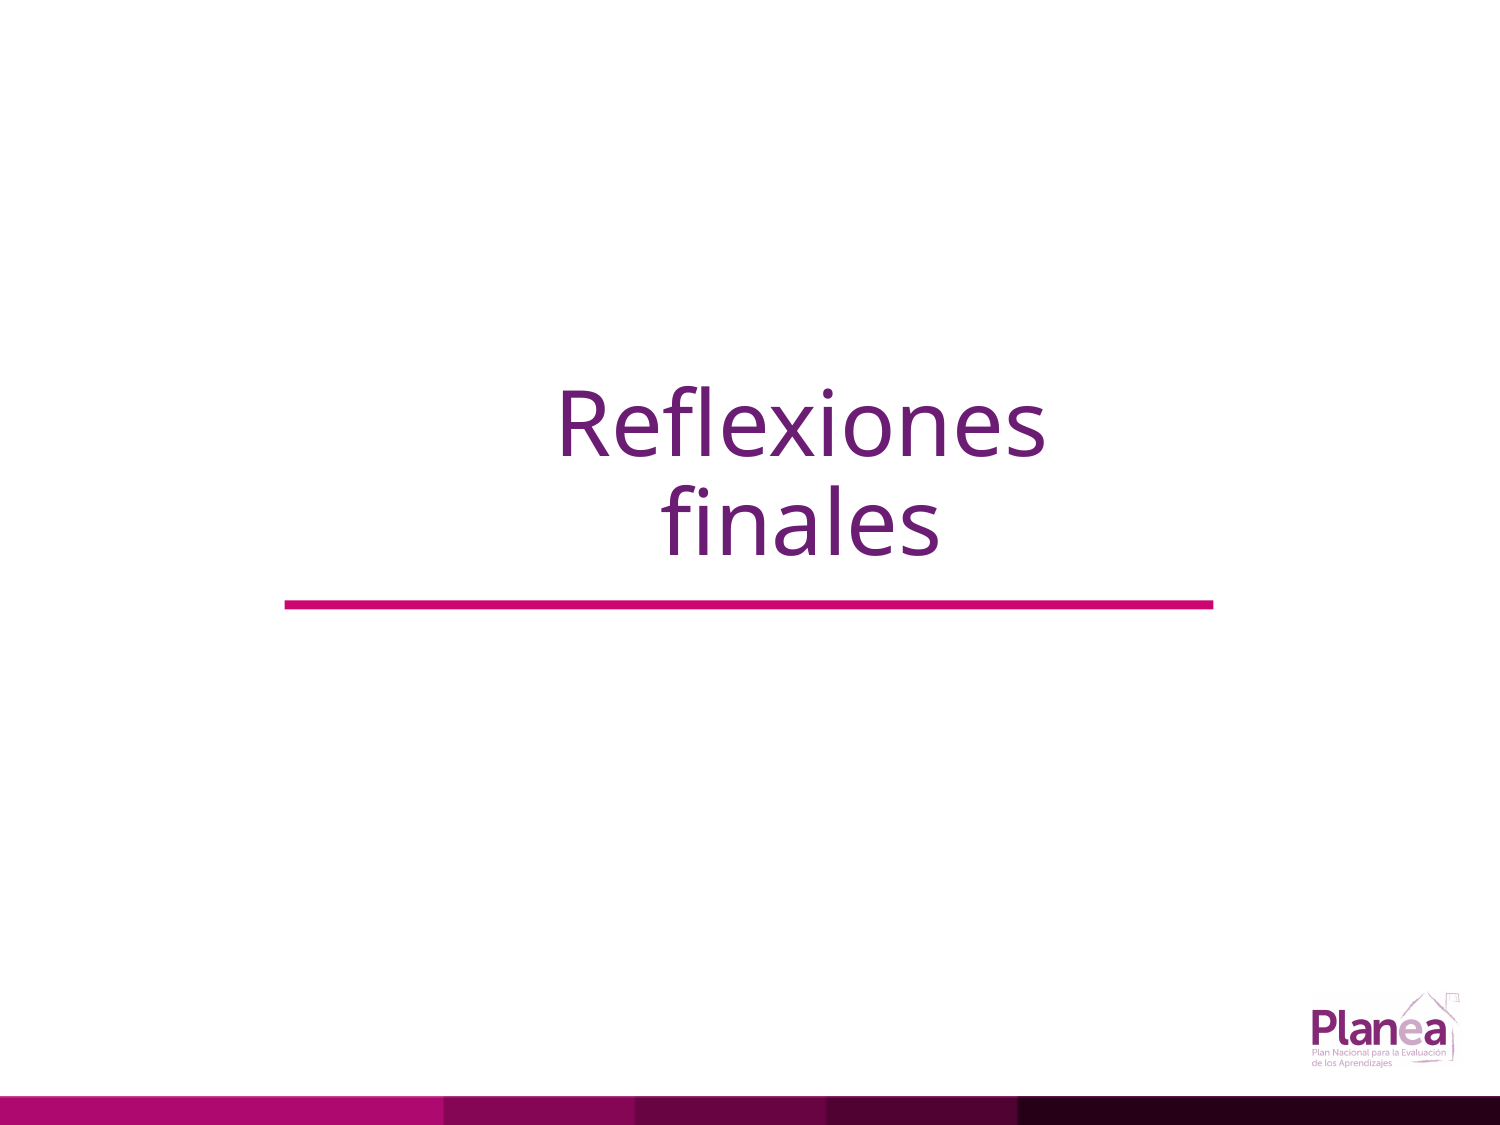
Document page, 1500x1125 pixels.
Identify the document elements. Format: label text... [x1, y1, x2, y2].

picture [0, 1096, 1500, 1125]
picture [1312, 991, 1462, 1068]
text_box [284, 599, 1214, 610]
title Reflexiones finales [389, 430, 1214, 583]
